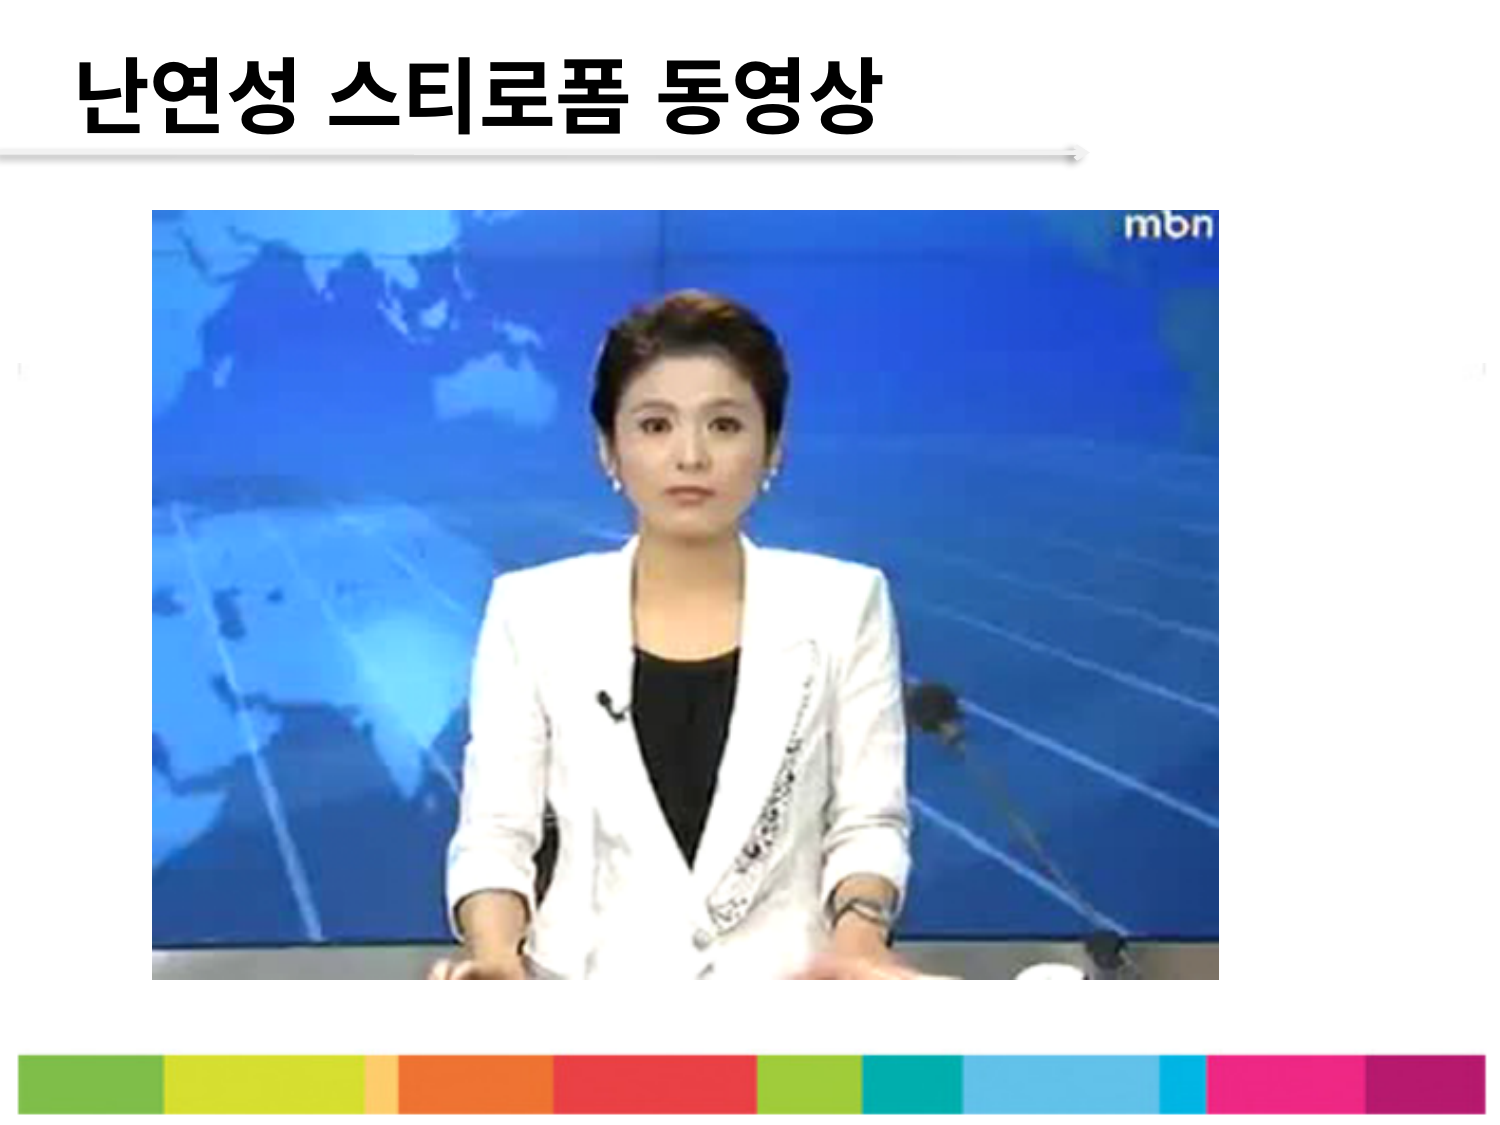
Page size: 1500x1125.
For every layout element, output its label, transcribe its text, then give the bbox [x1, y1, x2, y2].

title 난연성 스티로폼 동영상 [58, 0, 1409, 188]
picture [0, 210, 1500, 1125]
